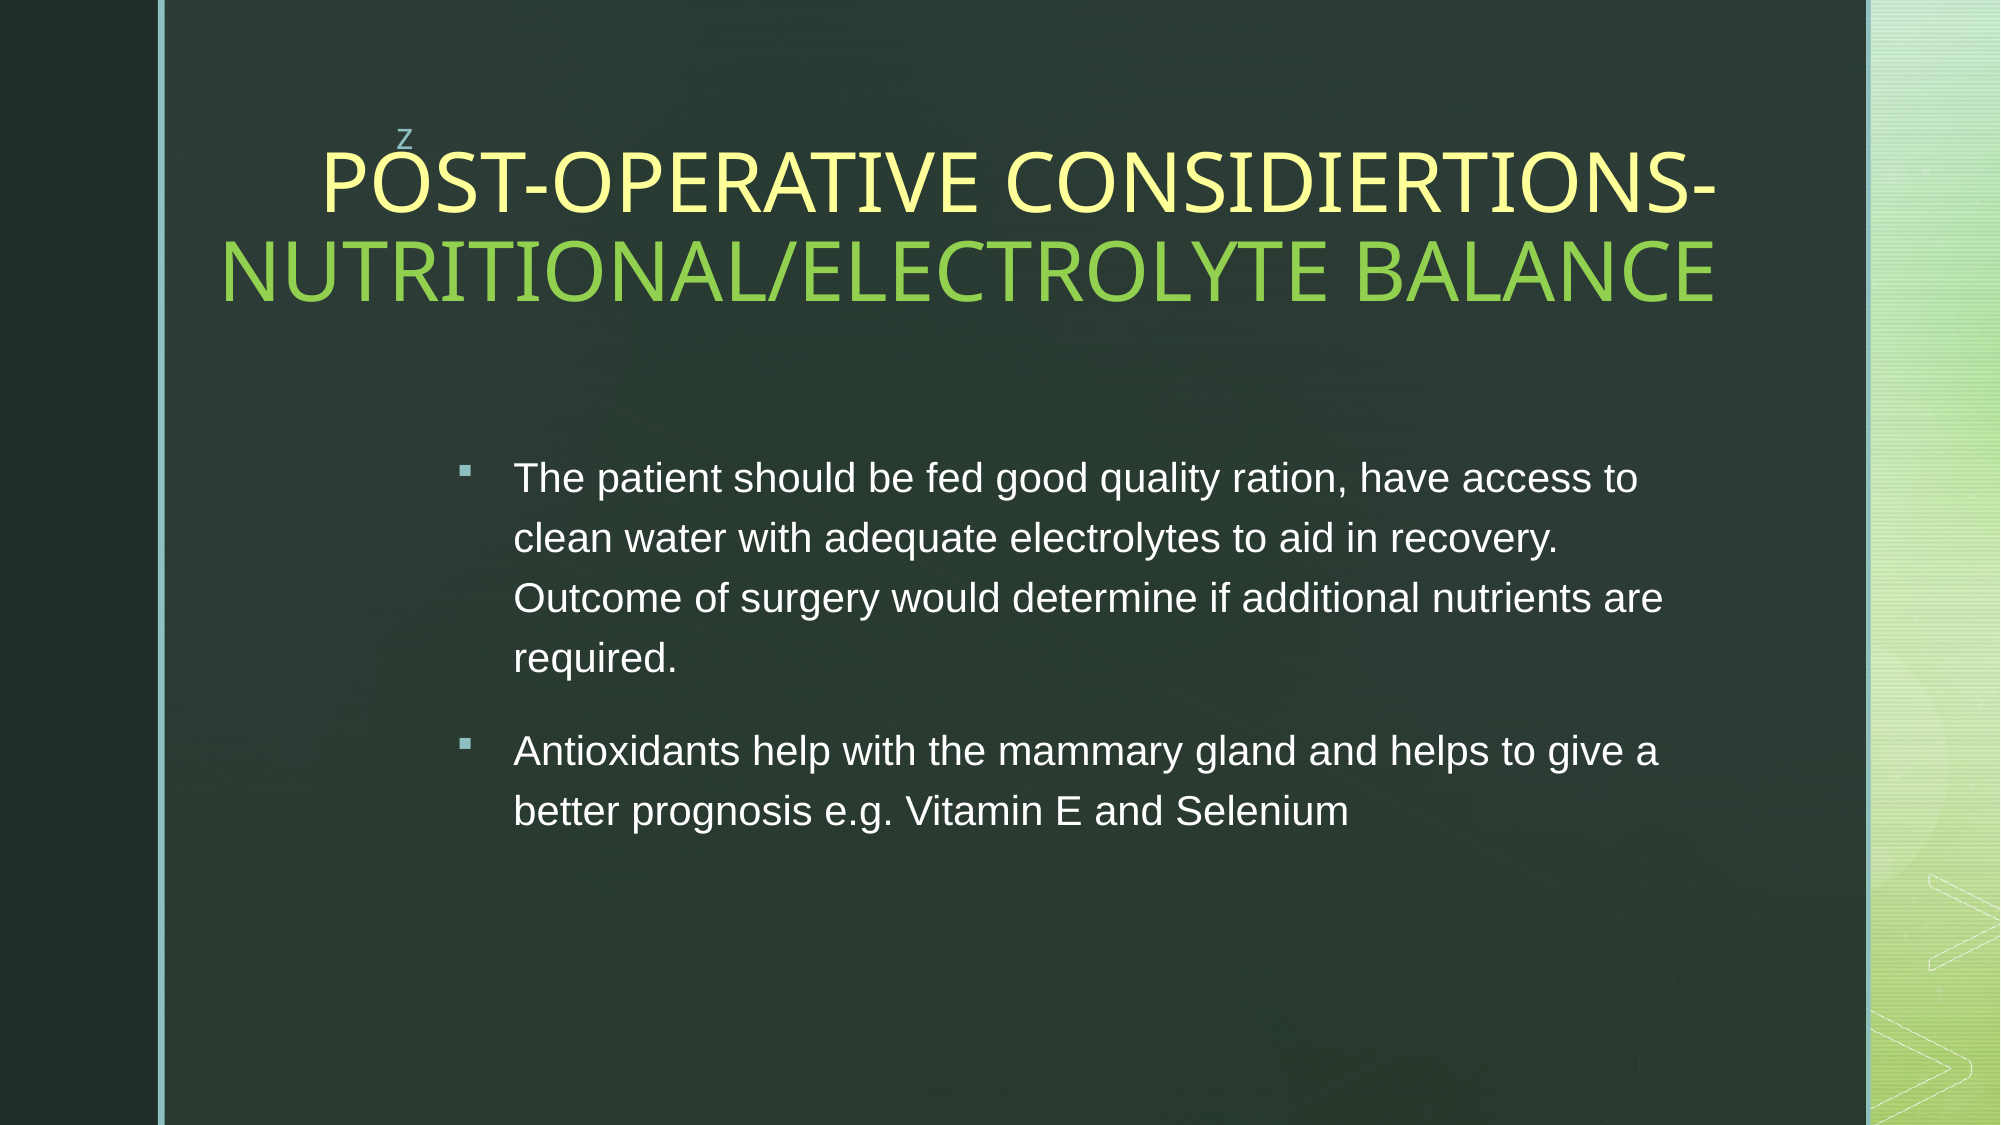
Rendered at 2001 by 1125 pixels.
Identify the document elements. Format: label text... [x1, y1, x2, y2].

picture [1871, 0, 2001, 1125]
title POST-OPERATIVE CONSIDIERTIONS-NUTRITIONAL/ELECTROLYTE BALANCE [132, 132, 1734, 310]
list The patient should be fed good quality ration, have access to clean water with adequate electrolytes to aid in recovery. Outcome of surgery would determine if additional nutrients are required. Antioxidants help with the mammary gland and helps to give a better prognosis e.g. Vitamin E and Selenium [441, 309, 1721, 966]
